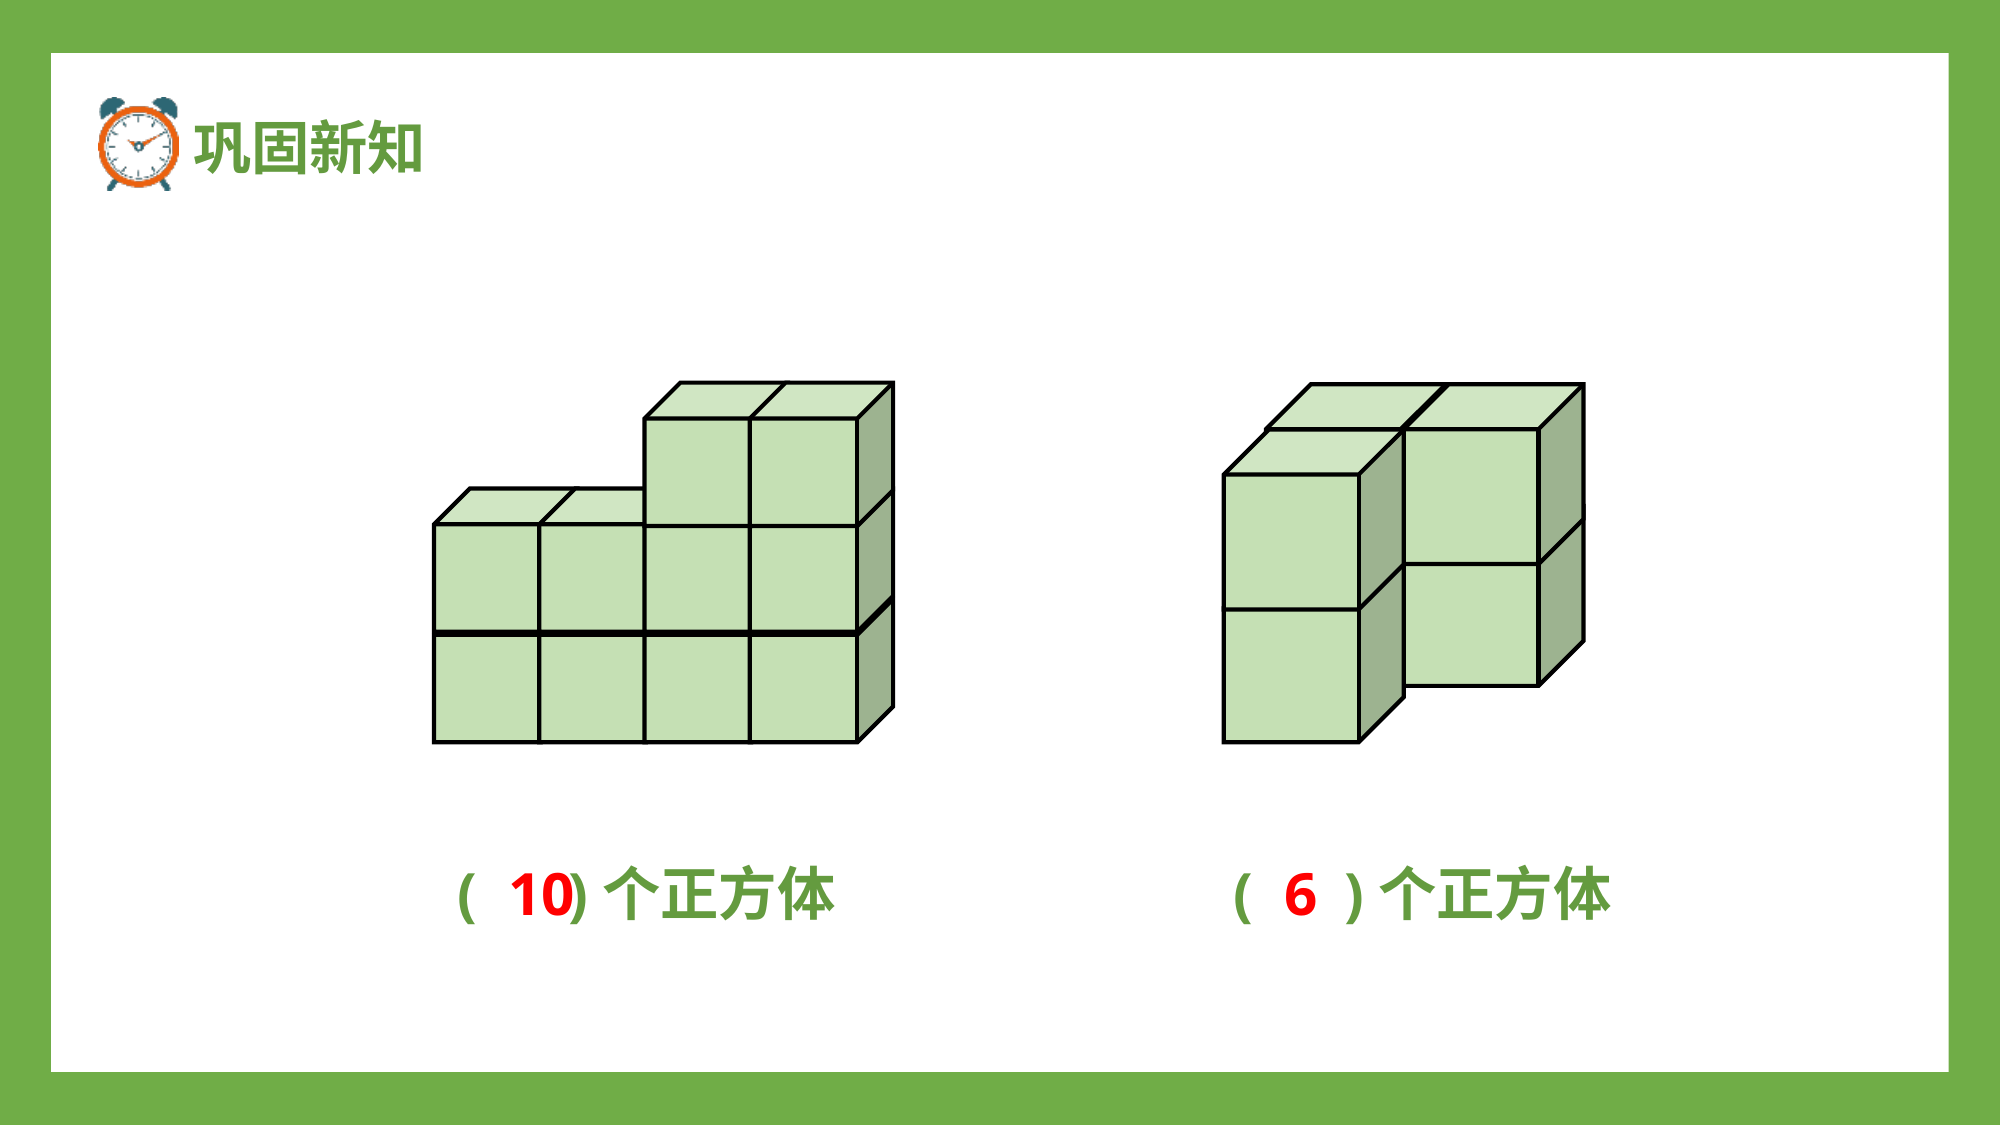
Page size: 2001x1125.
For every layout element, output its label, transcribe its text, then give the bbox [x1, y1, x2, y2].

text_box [97, 97, 554, 191]
text_box ( )个正方体 [446, 850, 497, 933]
text_box 10 [497, 850, 606, 933]
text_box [434, 382, 894, 743]
text_box ( )个正方体 [1222, 850, 1273, 933]
text_box 6 [1273, 850, 1383, 933]
text_box ( )个正方体 [1383, 850, 1670, 933]
text_box ( )个正方体 [606, 850, 894, 933]
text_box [1223, 384, 1584, 743]
